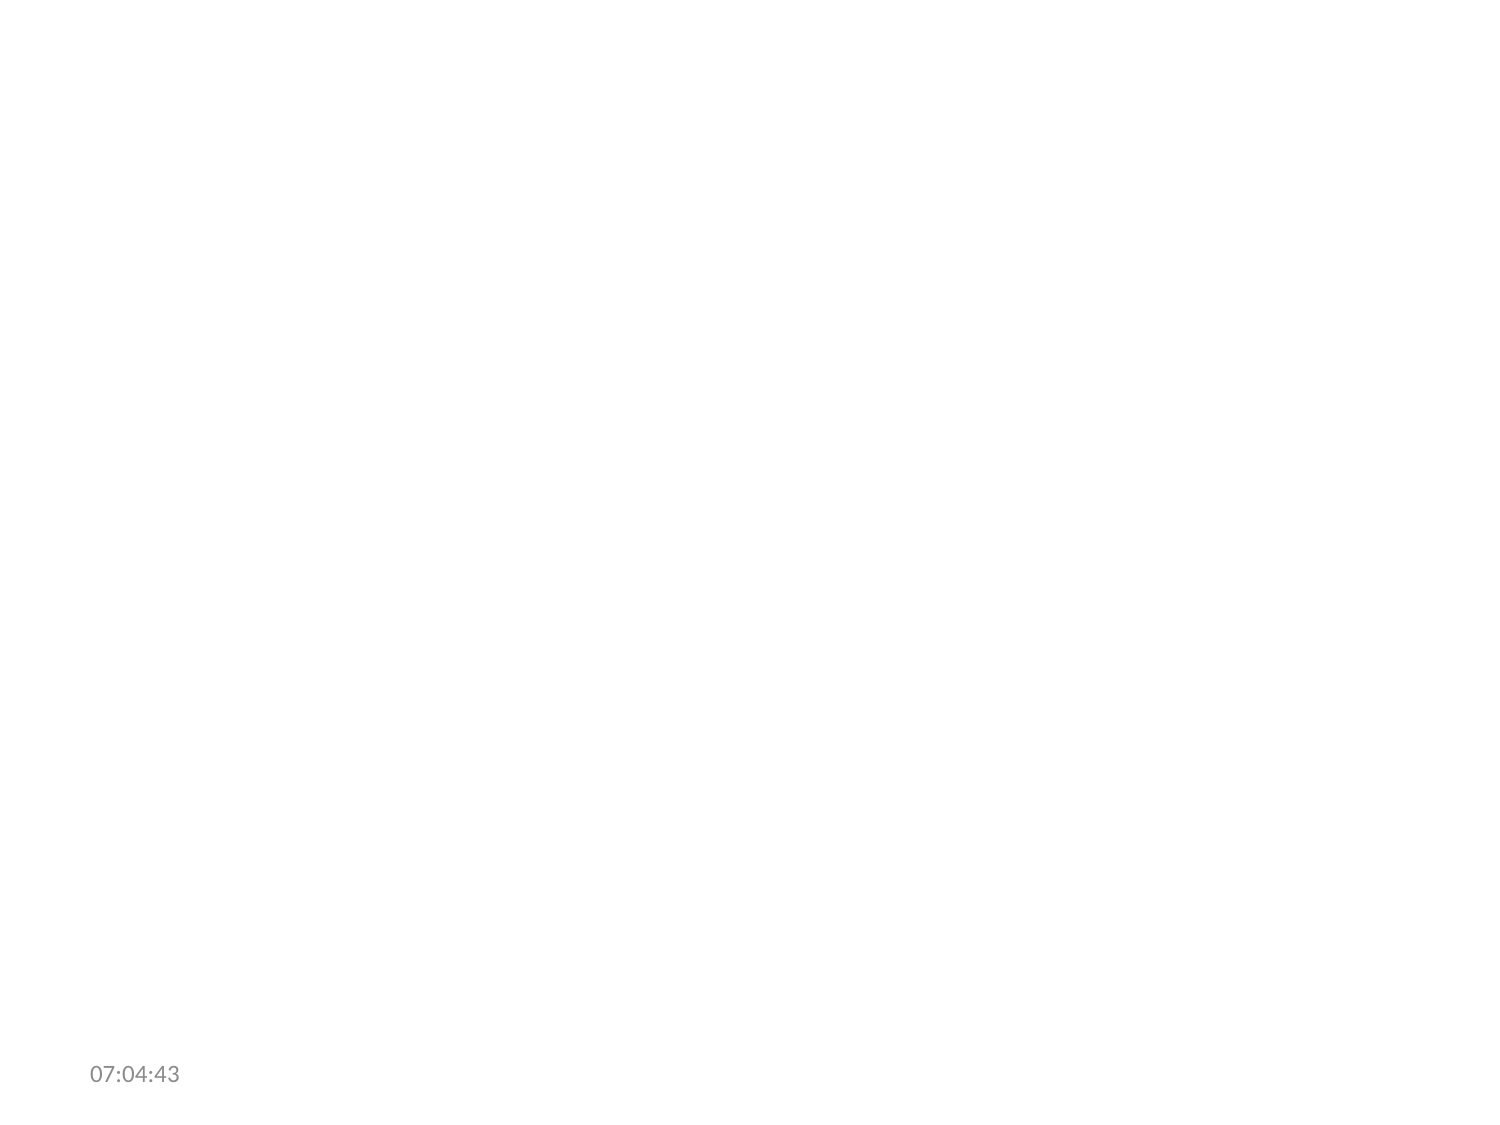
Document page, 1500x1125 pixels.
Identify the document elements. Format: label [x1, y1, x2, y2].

slide_number [75, 1042, 425, 1103]
